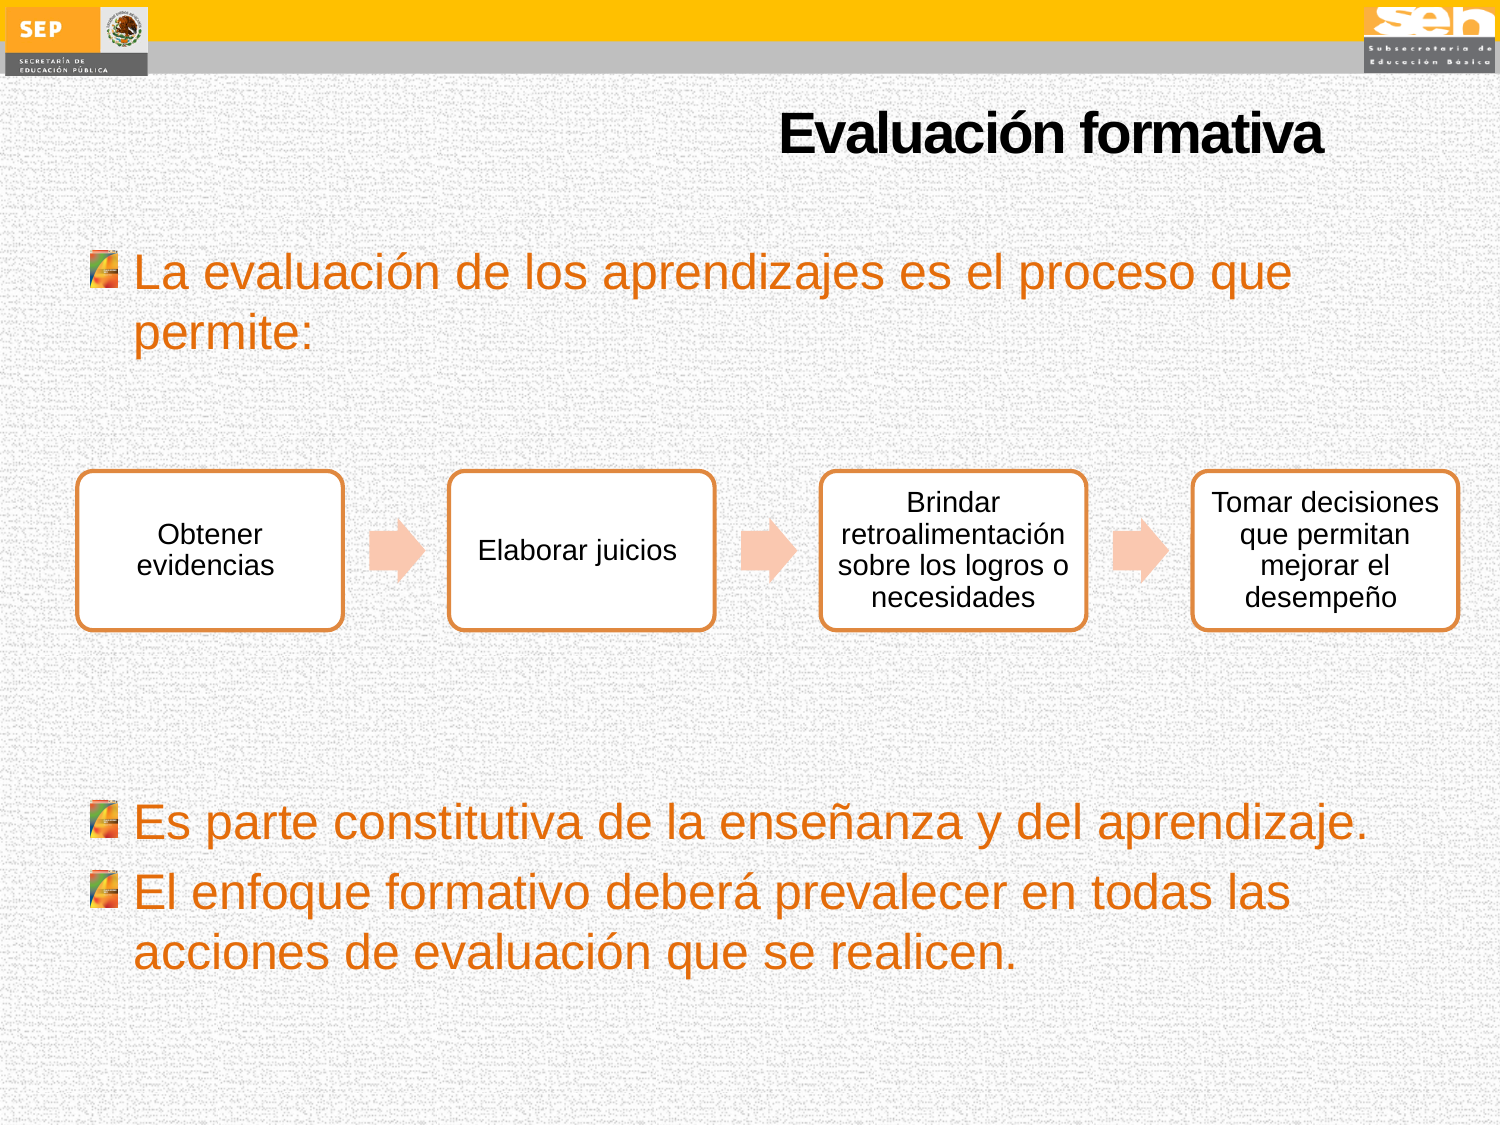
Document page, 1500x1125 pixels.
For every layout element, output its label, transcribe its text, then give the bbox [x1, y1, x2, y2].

picture [90, 870, 127, 908]
picture [5, 7, 148, 76]
picture [90, 250, 127, 288]
list La evaluación de los aprendizajes es el proceso que permite: Es parte constitutiva de la enseñanza y del aprendizaje. El enfoque formativo deberá prevalecer en todas las acciones de evaluación que se realicen. [75, 756, 1425, 1032]
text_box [76, 361, 1460, 740]
list La evaluación de los aprendizajes es el proceso que permite: Es parte constitutiva de la enseñanza y del aprendizaje. El enfoque formativo deberá prevalecer en todas las acciones de evaluación que se realicen. [75, 231, 1425, 361]
title Evaluación formativa [171, 75, 1341, 185]
picture [1364, 7, 1495, 73]
picture [90, 800, 127, 838]
